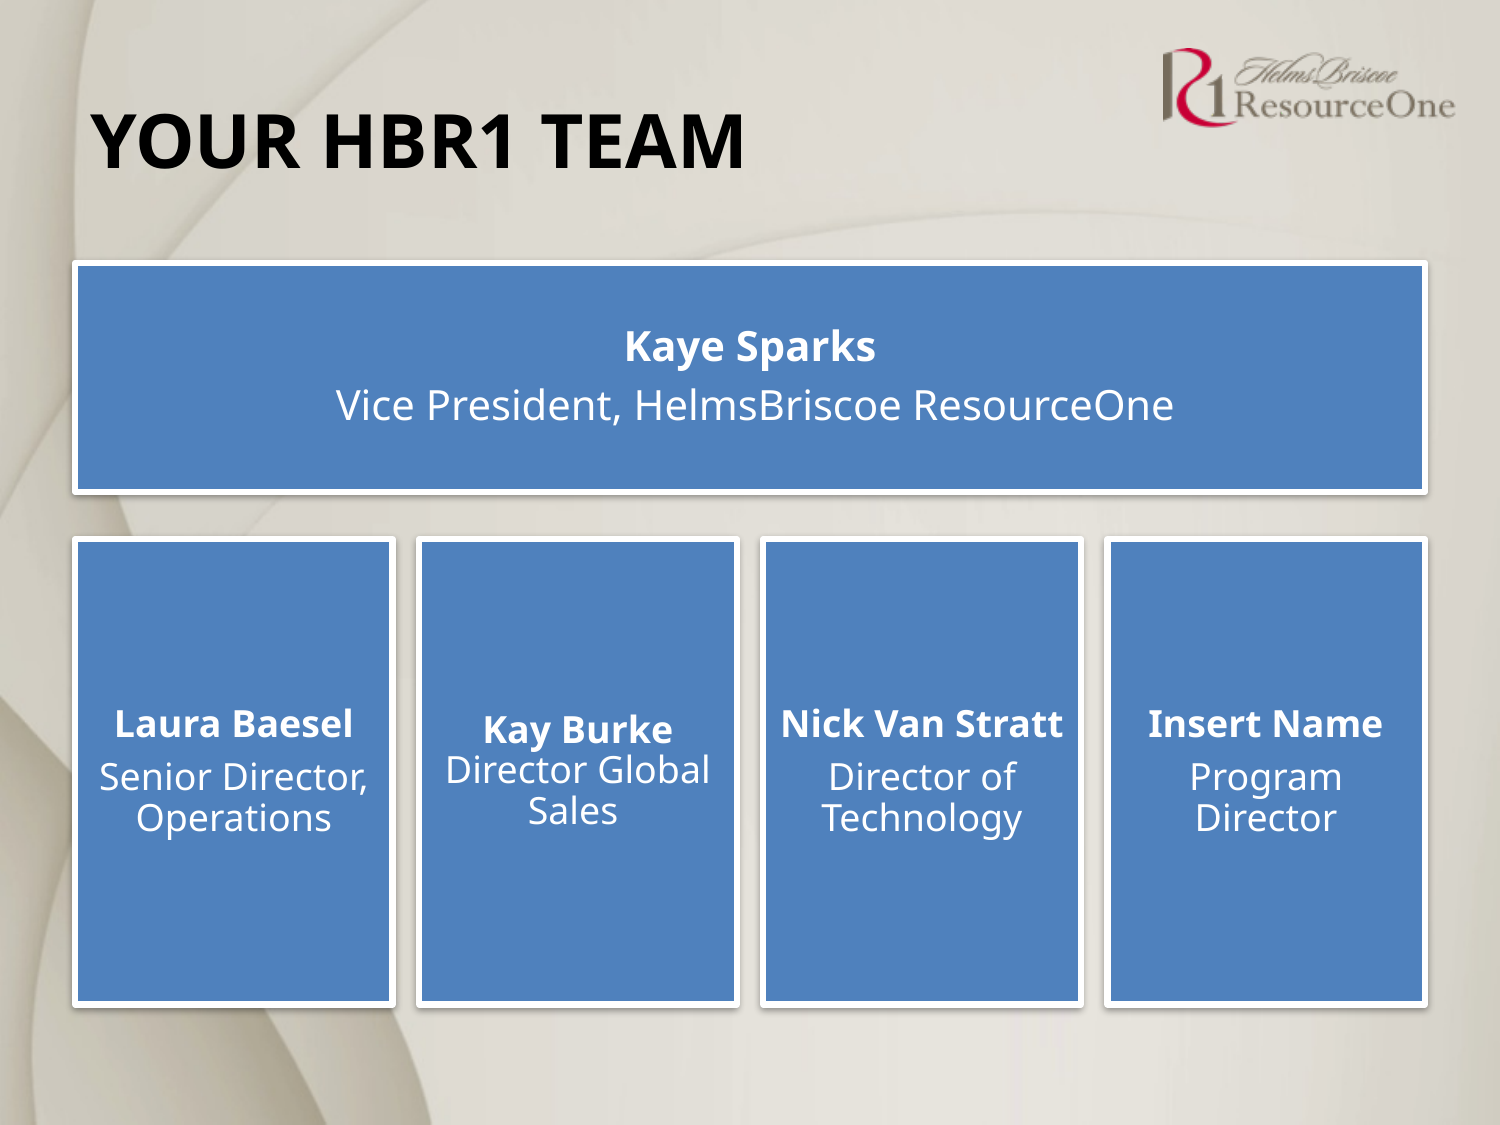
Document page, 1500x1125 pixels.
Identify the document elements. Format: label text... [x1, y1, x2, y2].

picture [0, 0, 1500, 1125]
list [74, 262, 1426, 1006]
title Your hbr1 team [75, 45, 1425, 233]
